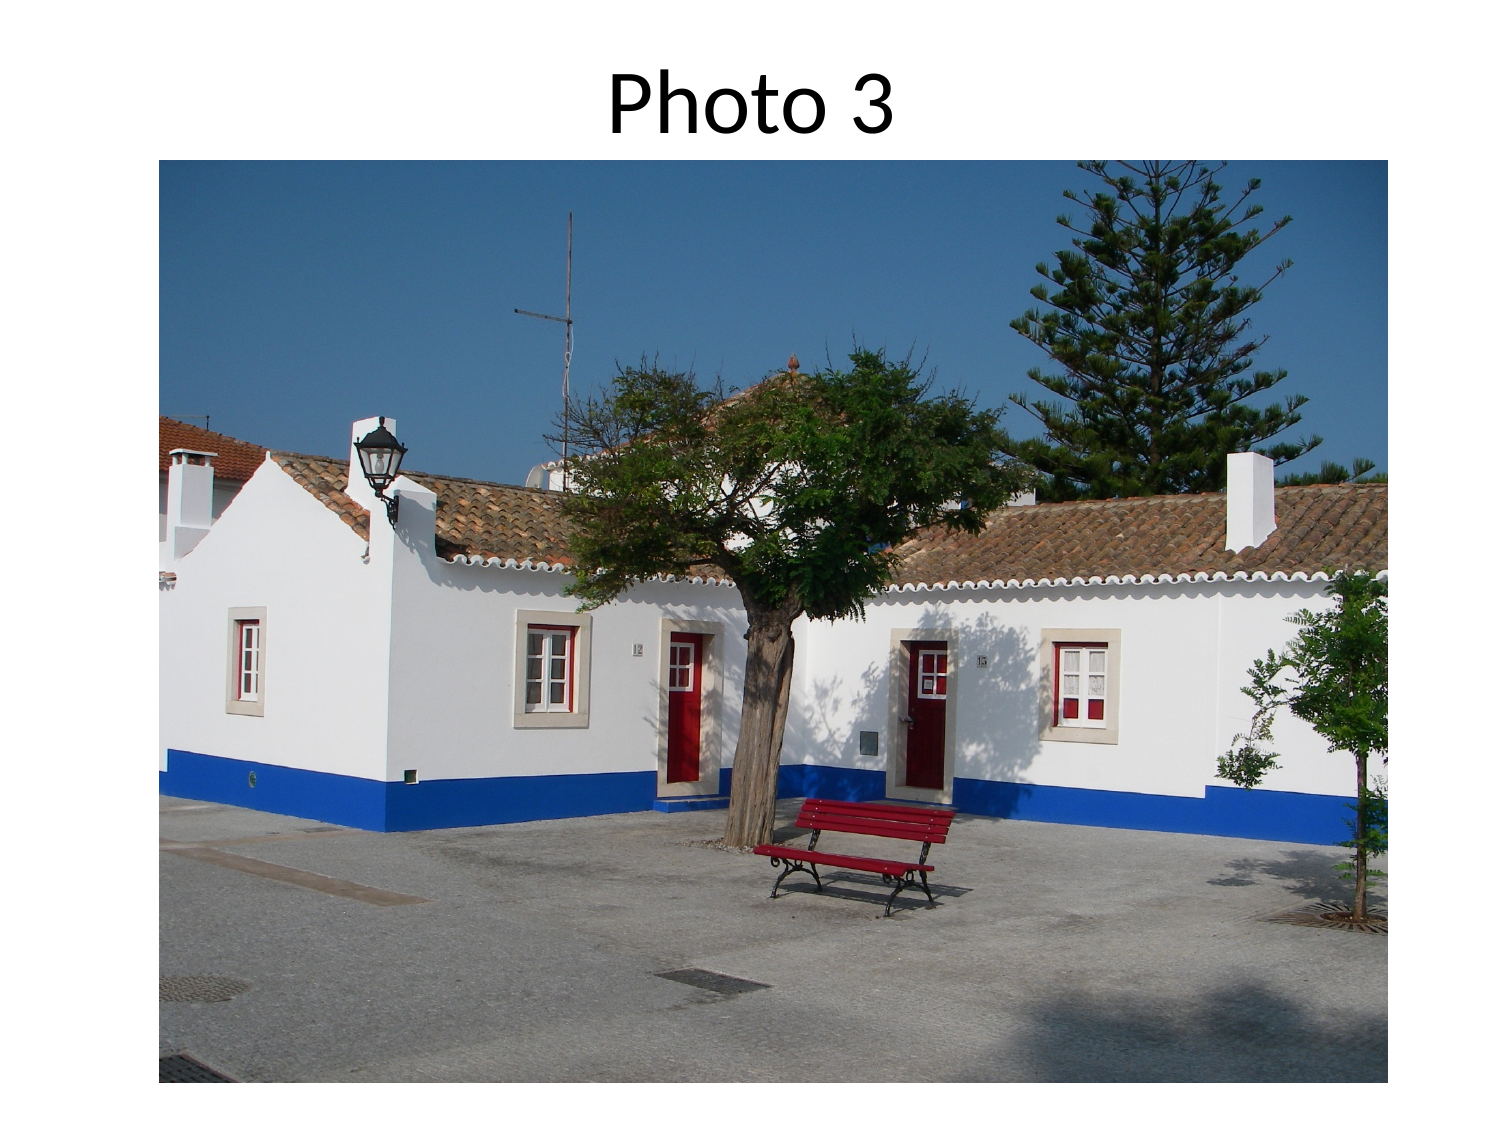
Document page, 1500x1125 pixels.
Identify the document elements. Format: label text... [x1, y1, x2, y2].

title Photo 3 [76, 3, 1427, 191]
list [159, 160, 1389, 1083]
